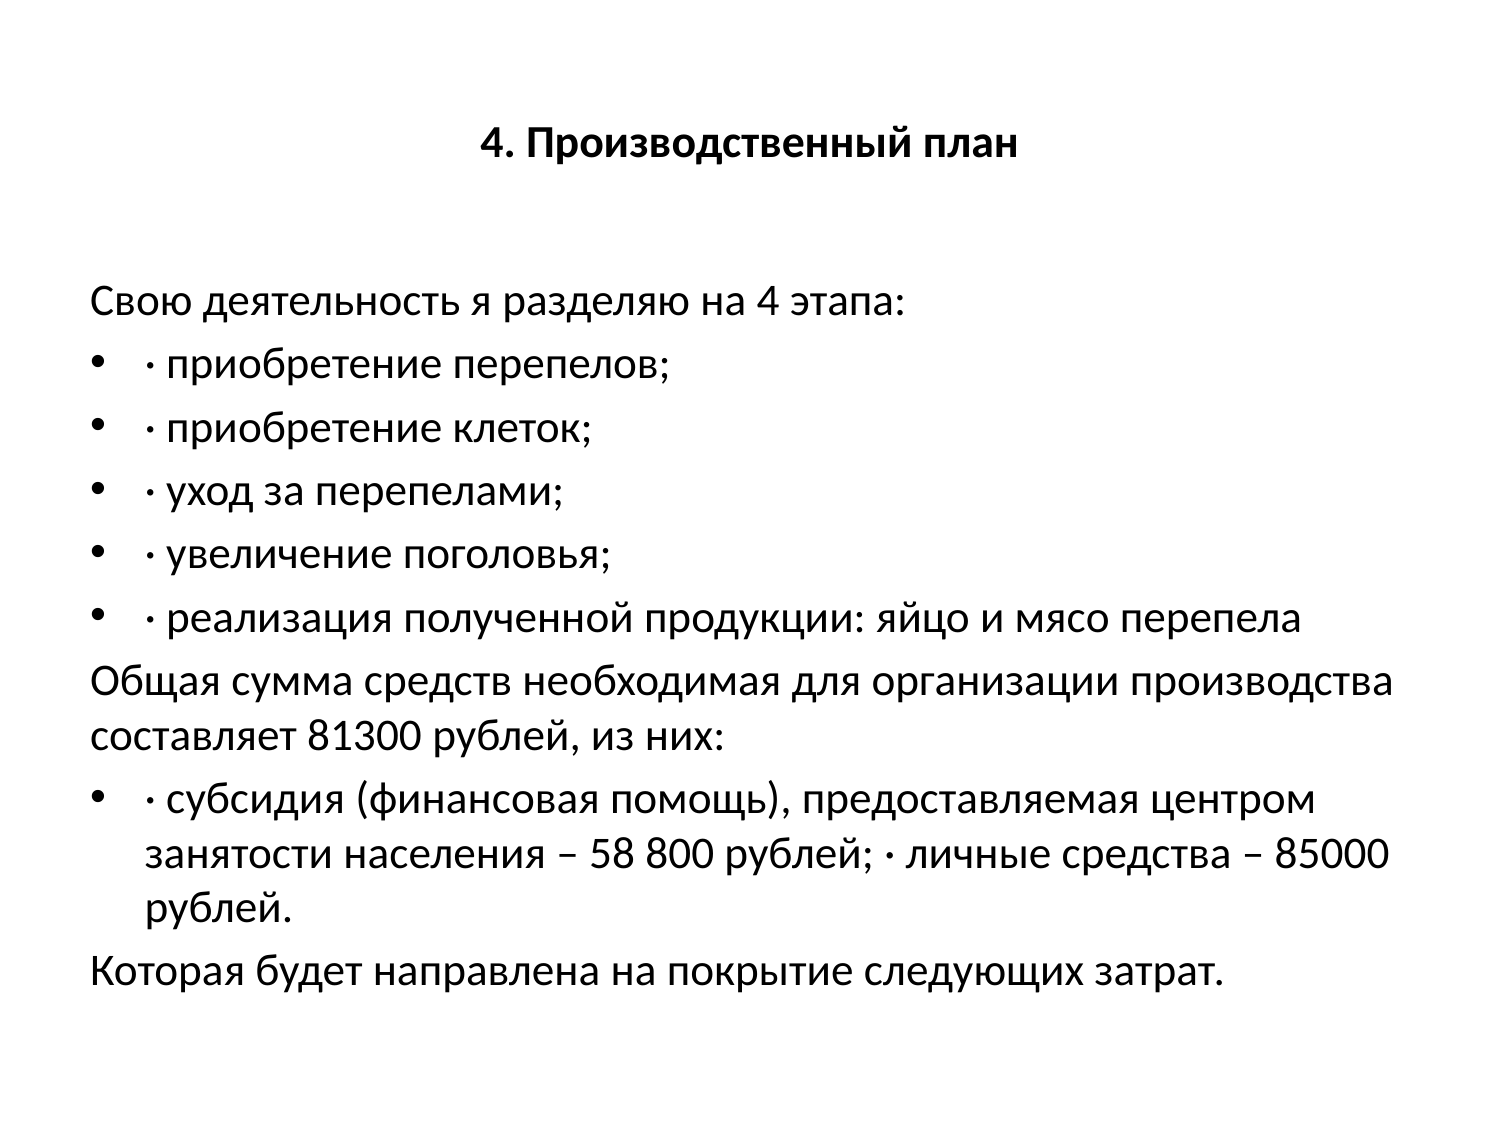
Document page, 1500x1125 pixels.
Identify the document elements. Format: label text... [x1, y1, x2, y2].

list Свою деятельность я разделяю на 4 этапа: · приобретение перепелов; · приобретение клеток; · уход за перепелами; · увеличение поголовья; · реализация полученной продукции: яйцо и мясо перепела Общая сумма средств необходимая для организации производства составляет 81300 рублей, из них: · субсидия (финансовая помощь), предоставляемая центром занятости населения – 58 800 рублей; · личные средства – 85000 рублей. Которая будет направлена на покрытие следующих затрат. [75, 262, 1425, 1005]
title 4. Производственный план [75, 45, 1425, 233]
